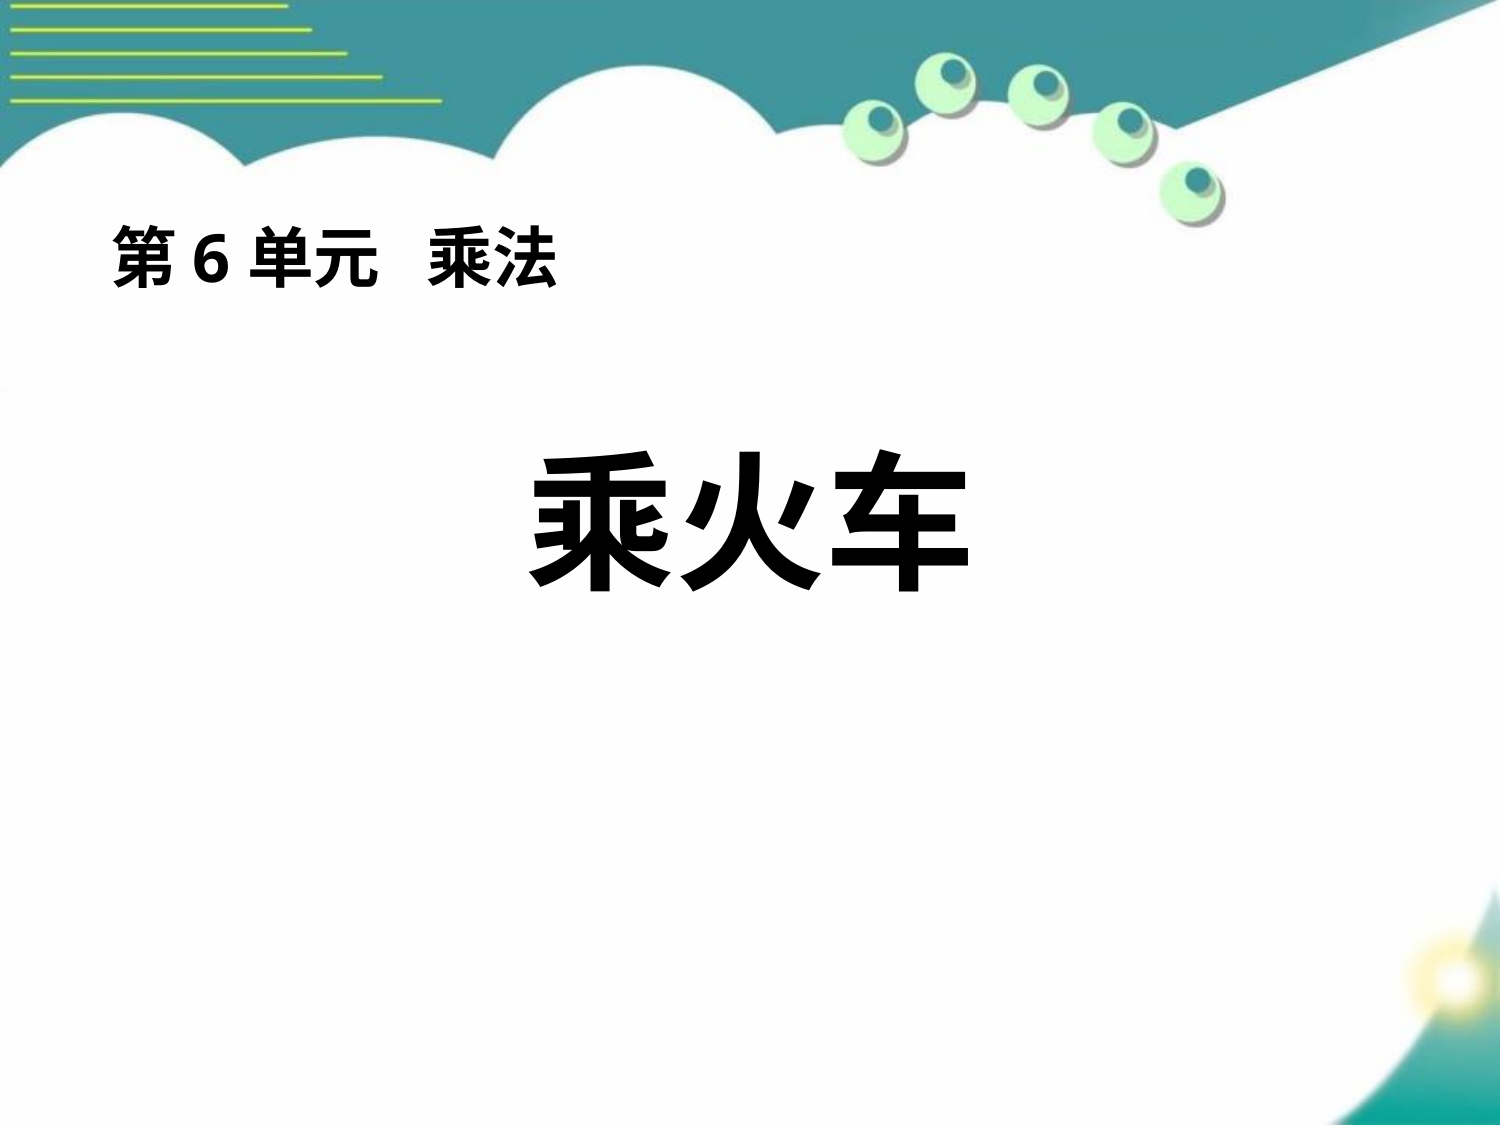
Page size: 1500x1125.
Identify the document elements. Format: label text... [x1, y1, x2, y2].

picture [0, 616, 1500, 1125]
text_box 第6单元 乘法 [95, 208, 743, 303]
text_box 乘火车 [0, 420, 1500, 616]
picture [0, 0, 1500, 420]
